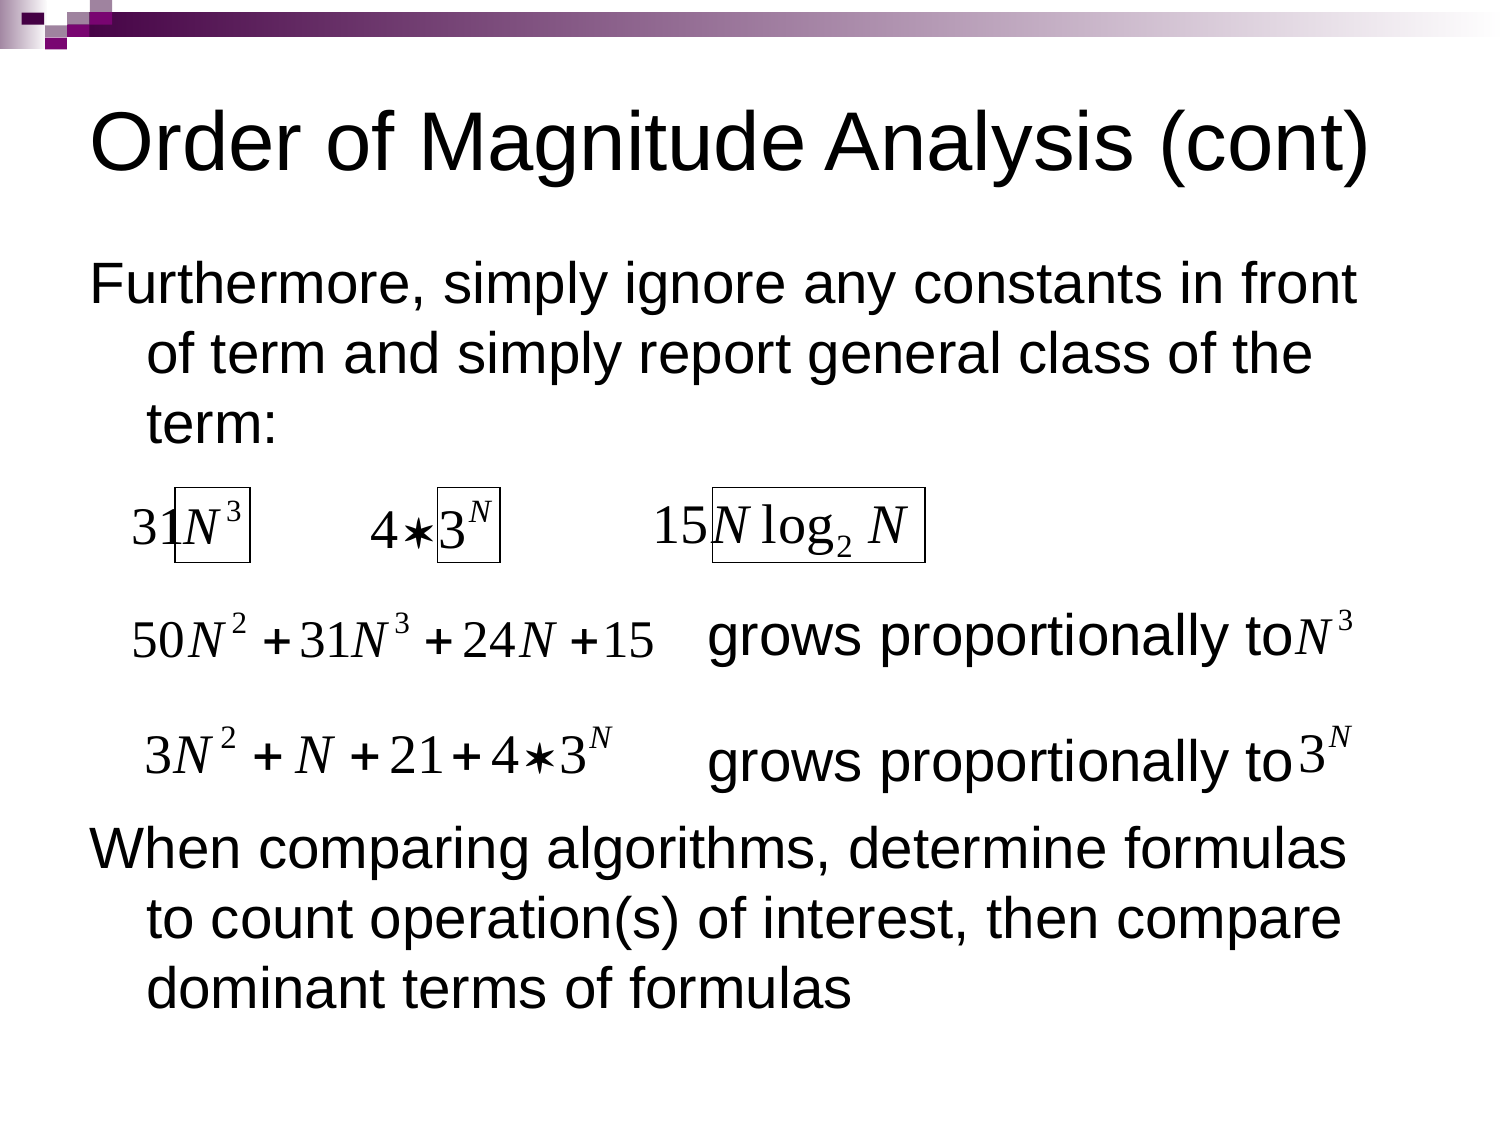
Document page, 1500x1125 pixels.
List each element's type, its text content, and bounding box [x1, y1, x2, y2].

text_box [1285, 597, 1360, 668]
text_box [124, 487, 249, 559]
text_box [362, 487, 504, 562]
text_box [174, 487, 250, 563]
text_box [649, 487, 922, 567]
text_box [1292, 712, 1363, 787]
list Furthermore, simply ignore any constants in front of term and simply report general class of the term: grows proportionally to grows proportionally to When comparing algorithms, determine formulas to count operation(s) of interest, then compare dominant terms of formulas [75, 237, 1425, 1050]
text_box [124, 599, 663, 671]
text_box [137, 712, 625, 787]
title Order of Magnitude Analysis (cont) [75, 75, 1425, 200]
